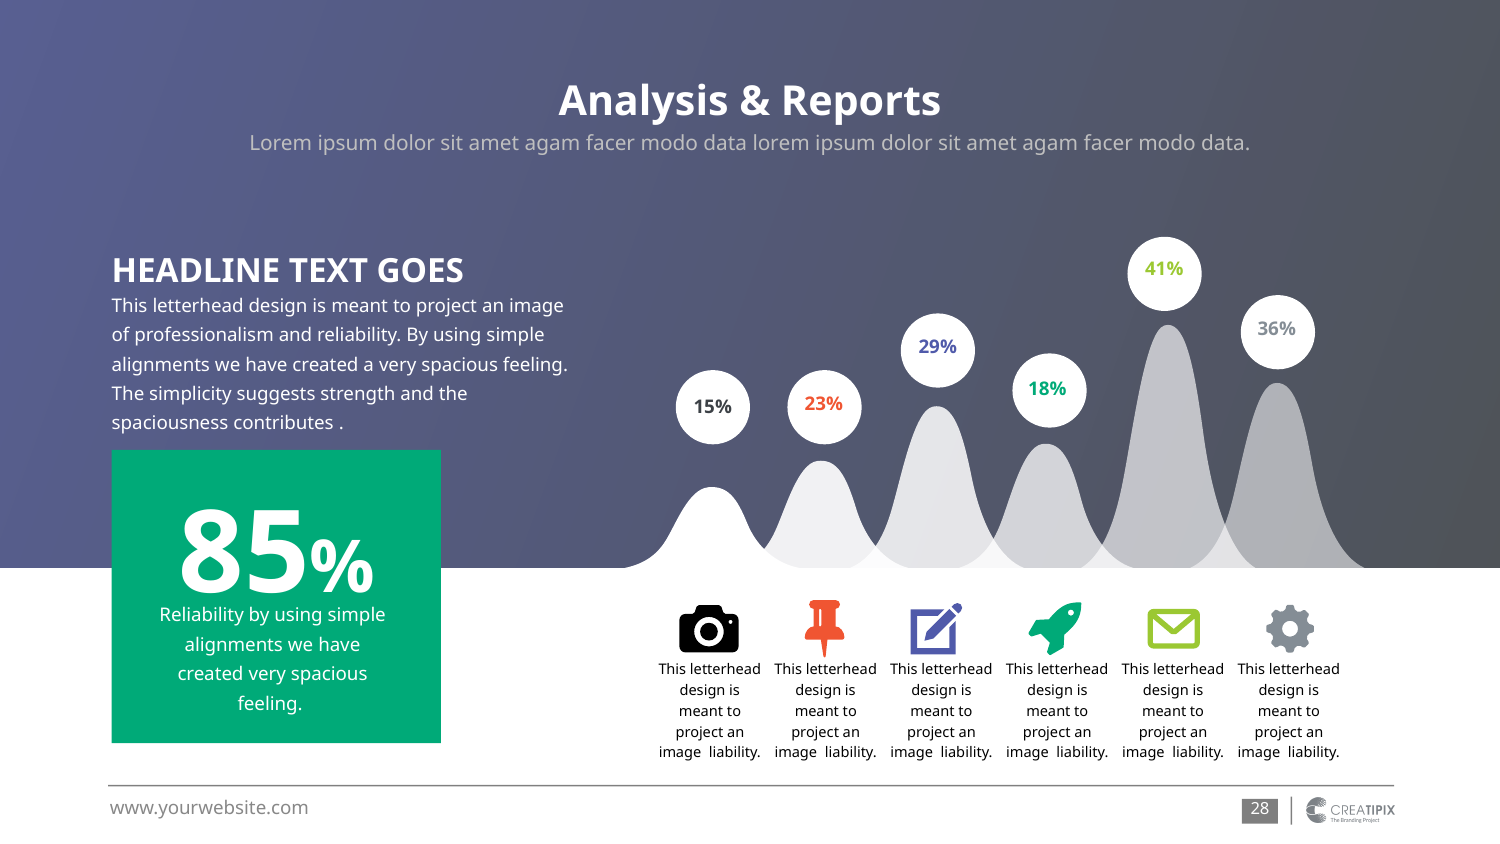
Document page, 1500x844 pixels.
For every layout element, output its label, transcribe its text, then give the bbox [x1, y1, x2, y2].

text_box This letterhead design is meant to project an image of professionalism and reliability. By using simple alignments we have created a very spacious feeling. The simplicity suggests strength and the spaciousness contributes . [111, 297, 575, 423]
text_box [1240, 295, 1316, 370]
text_box [1147, 608, 1200, 649]
text_box This letterhead design is meant to project an image liability. [889, 660, 994, 756]
text_box 18% [1021, 370, 1074, 411]
text_box [734, 460, 875, 568]
text_box 36% [1250, 310, 1303, 351]
text_box [804, 600, 845, 658]
text_box [1127, 236, 1202, 311]
text_box [111, 449, 441, 744]
text_box Reliability by using simple alignments we have created very spacious feeling. [155, 604, 390, 705]
text_box This letterhead design is meant to project an image liability. [657, 660, 762, 756]
text_box 85% [169, 479, 386, 604]
title Analysis & Reports [103, 69, 1397, 128]
text_box [0, 0, 1500, 568]
text_box [924, 608, 957, 641]
text_box [1190, 382, 1365, 568]
text_box [1012, 353, 1087, 428]
text_box [679, 605, 739, 653]
text_box [675, 370, 751, 445]
text_box [1028, 602, 1082, 656]
text_box [951, 603, 963, 614]
picture [1306, 797, 1395, 823]
footer www.yourwebsite.com [94, 794, 455, 819]
text_box [1266, 604, 1314, 653]
text_box [900, 313, 976, 388]
text_box [849, 406, 993, 568]
slide_number ‹#› [1235, 792, 1286, 827]
text_box [910, 609, 956, 655]
text_box 29% [911, 328, 964, 369]
text_box This letterhead design is meant to project an image liability. [1236, 660, 1341, 756]
text_box 41% [1138, 250, 1191, 291]
text_box [1081, 324, 1225, 568]
text_box HEADLINE TEXT GOES [111, 242, 575, 293]
text_box [787, 370, 862, 445]
text_box This letterhead design is meant to project an image liability. [1005, 660, 1110, 756]
list Lorem ipsum dolor sit amet agam facer modo data lorem ipsum dolor sit amet agam facer modo data. [107, 128, 1393, 156]
text_box [624, 487, 764, 568]
text_box This letterhead design is meant to project an image liability. [1120, 660, 1226, 756]
text_box 23% [797, 385, 850, 426]
text_box 15% [686, 388, 739, 429]
text_box [958, 443, 1102, 568]
text_box This letterhead design is meant to project an image liability. [773, 660, 878, 756]
